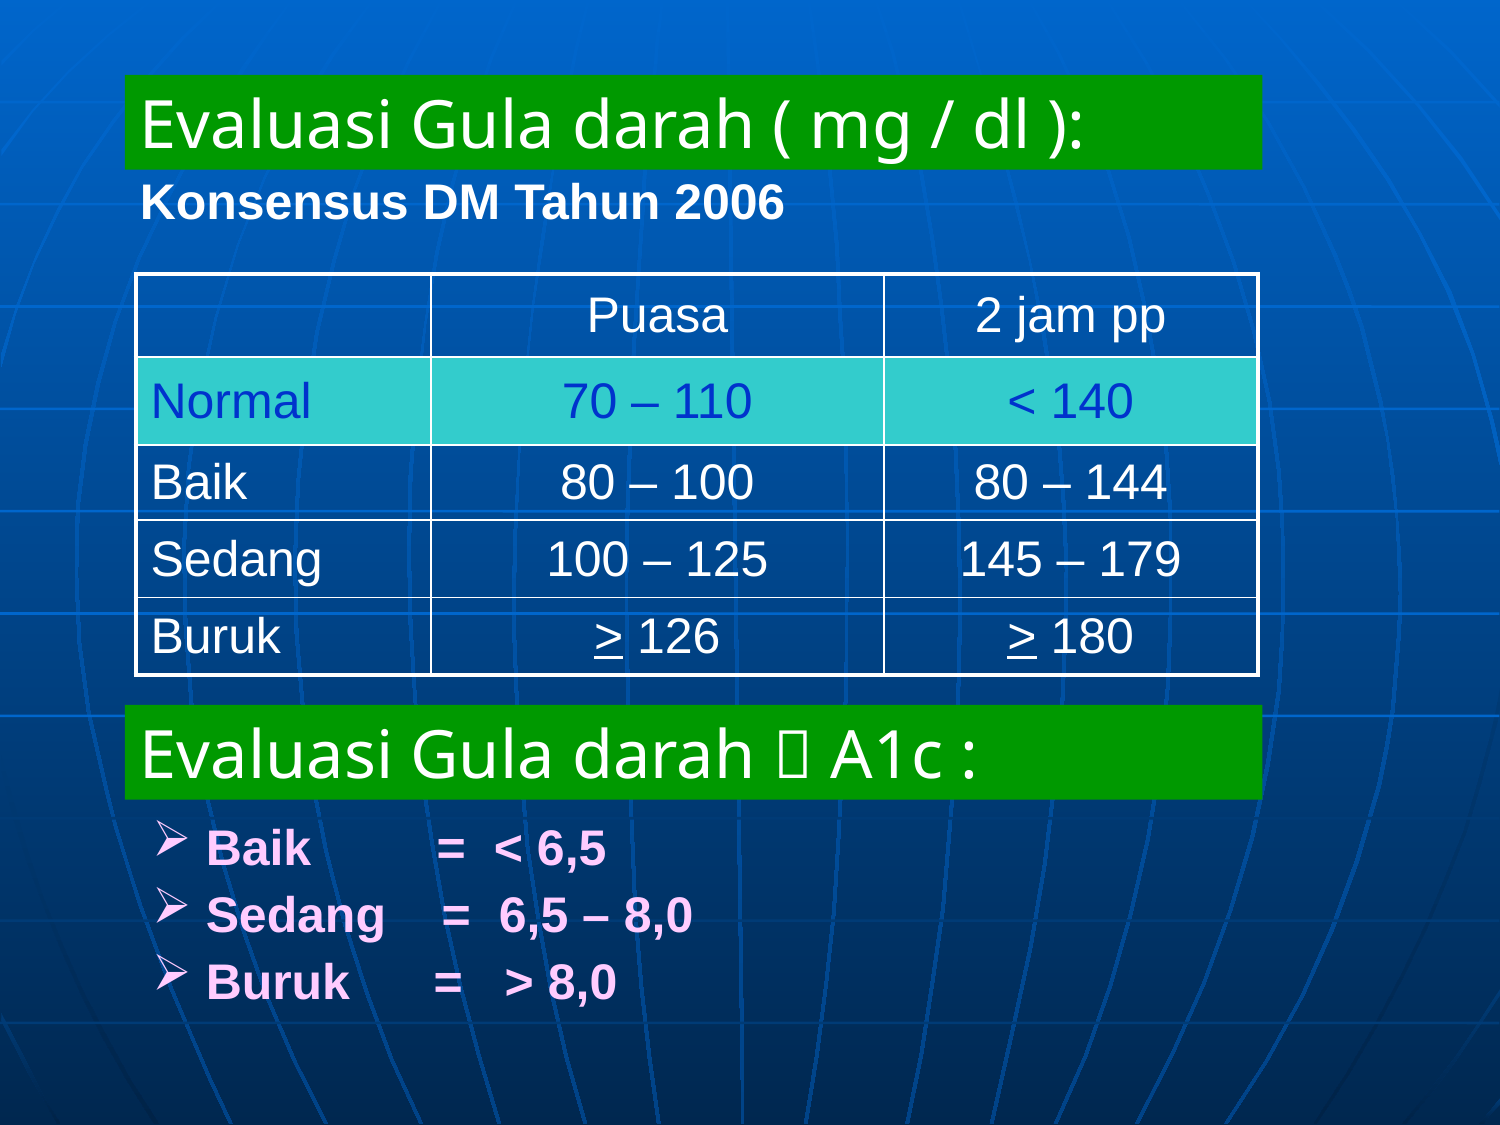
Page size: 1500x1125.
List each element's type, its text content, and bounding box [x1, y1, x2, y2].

table_cell > 126 [432, 598, 883, 673]
table_cell < 140 [885, 358, 1256, 444]
table_header 2 jam pp [885, 276, 1256, 356]
text_box Baik = < 6,5 Sedang = 6,5 – 8,0 Buruk = > 8,0 [137, 825, 1150, 1016]
table_cell 145 – 179 [885, 521, 1256, 597]
text_box Evaluasi Gula darah  A1c : [124, 704, 1263, 800]
table_header [138, 276, 430, 356]
table_cell Sedang [138, 521, 430, 597]
table_cell 100 – 125 [432, 521, 883, 597]
table_cell 80 – 100 [432, 446, 883, 519]
table_header Puasa [432, 276, 883, 356]
text_box Evaluasi Gula darah ( mg / dl ): [124, 74, 1263, 162]
table_cell Baik [138, 446, 430, 519]
table_cell Normal [138, 358, 430, 444]
table_cell Buruk [138, 598, 430, 673]
table_cell 70 – 110 [432, 358, 883, 444]
table_cell 80 – 144 [885, 446, 1256, 519]
table_cell > 180 [885, 598, 1256, 673]
text_box Konsensus DM Tahun 2006 [124, 162, 1263, 238]
